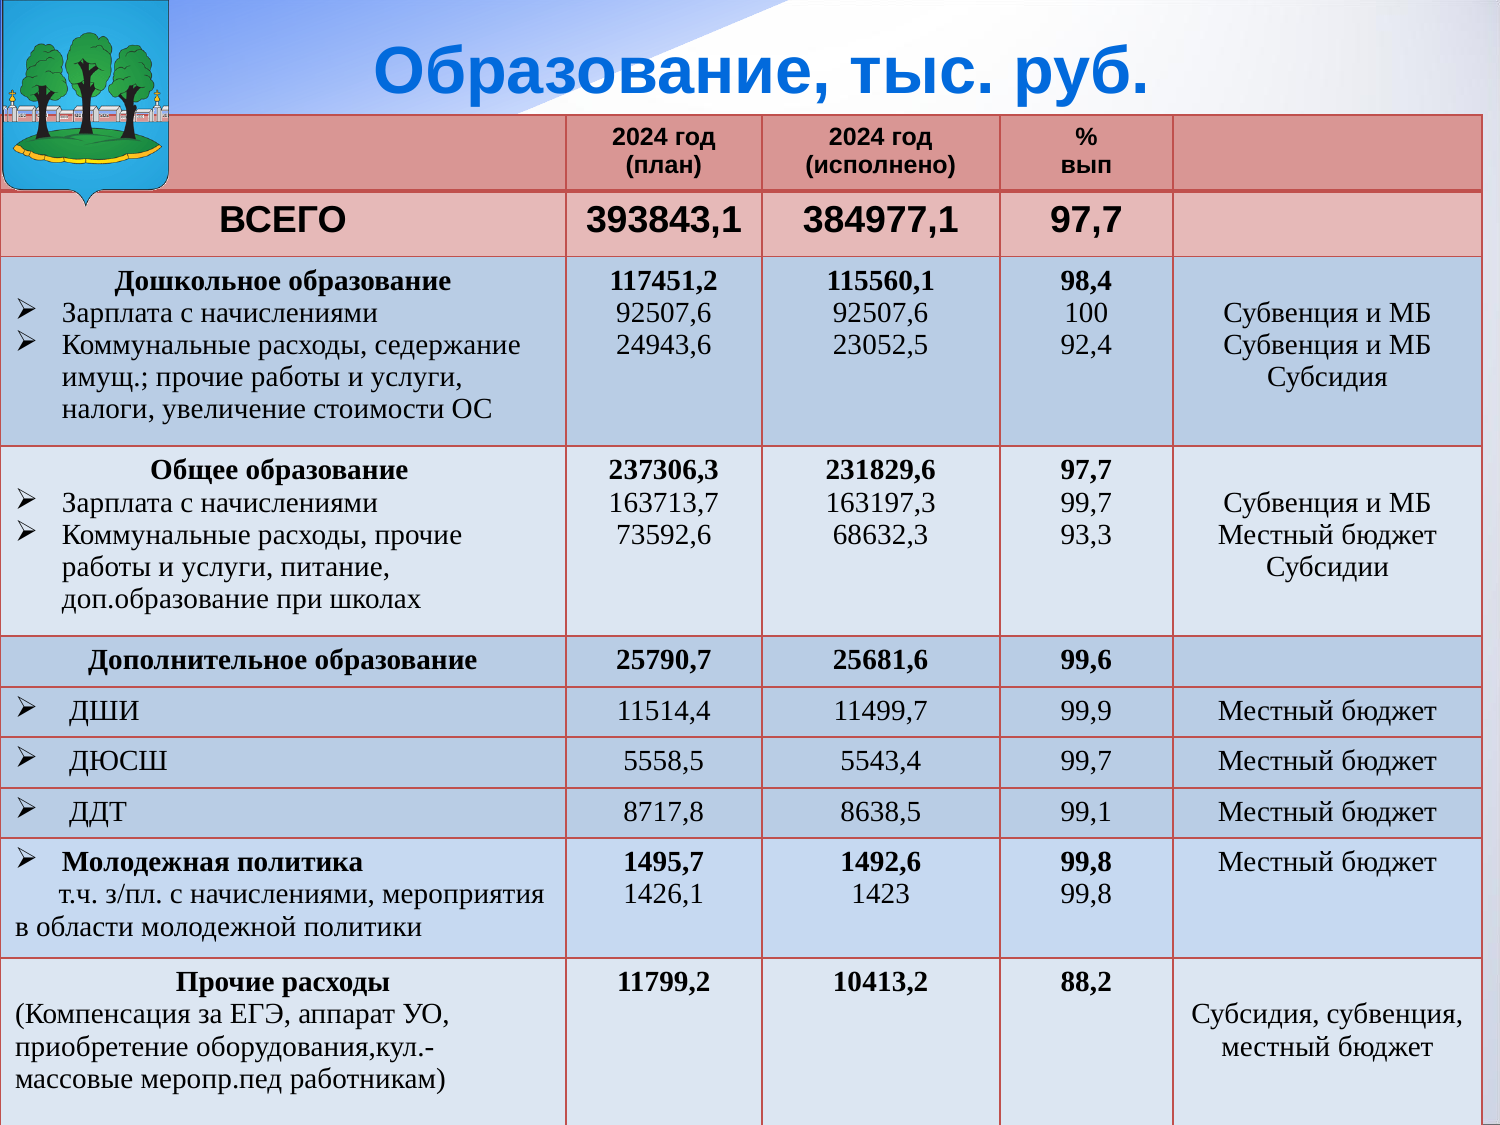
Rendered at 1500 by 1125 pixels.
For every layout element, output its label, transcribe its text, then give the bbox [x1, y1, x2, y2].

table_cell Дошкольное образование Зарплата с начислениями Коммунальные расходы, седержание имущ.; прочие работы и услуги, налоги, увеличение стоимости ОС [1, 257, 565, 445]
table_cell Местный бюджет [1174, 789, 1481, 837]
table_cell 8638,5 [763, 789, 999, 837]
table_cell 11499,7 [763, 688, 999, 736]
table_cell 8717,8 [567, 789, 761, 837]
table_cell 99,6 [1001, 637, 1172, 686]
table_cell 1492,6 1423 [763, 839, 999, 957]
table_cell 5558,5 [567, 738, 761, 787]
table_cell 99,7 [1001, 738, 1172, 787]
table_cell 237306,3 163713,7 73592,6 [567, 447, 761, 635]
picture [1, 0, 169, 207]
table_header 2024 год (исполнено) [763, 116, 999, 189]
table_cell 117451,2 92507,6 24943,6 [567, 257, 761, 445]
table_cell ВСЕГО [1, 193, 565, 256]
table_cell Прочие расходы (Компенсация за ЕГЭ, аппарат УО, приобретение оборудования,кул.-массовые меропр.пед работникам) [1, 959, 565, 1125]
table_cell 88,2 [1001, 959, 1172, 1125]
table_cell Молодежная политика т.ч. з/пл. с начислениями, мероприятия в области молодежной политики [1, 839, 565, 957]
table_cell 5543,4 [763, 738, 999, 787]
table_header [1174, 116, 1481, 189]
table_cell 1495,7 1426,1 [567, 839, 761, 957]
table_cell 98,4 100 92,4 [1001, 257, 1172, 445]
table_cell 25790,7 [567, 637, 761, 686]
table_cell 231829,6 163197,3 68632,3 [763, 447, 999, 635]
table_cell 99,1 [1001, 789, 1172, 837]
table_cell Общее образование Зарплата с начислениями Коммунальные расходы, прочие работы и услуги, питание, доп.образование при школах [1, 447, 565, 635]
table_cell ДДТ [1, 789, 565, 837]
table_cell 97,7 99,7 93,3 [1001, 447, 1172, 635]
table_cell 11799,2 [567, 959, 761, 1125]
table_cell 115560,1 92507,6 23052,5 [763, 257, 999, 445]
text_box [171, 0, 790, 114]
text_box Образование, тыс. руб. [336, 19, 1187, 114]
table_cell Местный бюджет [1174, 688, 1481, 736]
table_cell 97,7 [1001, 193, 1172, 256]
table_cell [1174, 637, 1481, 686]
table_cell ДЮСШ [1, 738, 565, 787]
table_header 2024 год (план) [567, 116, 761, 189]
table_cell ДШИ [1, 688, 565, 736]
table_cell Субвенция и МБ Субвенция и МБ Субсидия [1174, 257, 1481, 445]
table_cell Субсидия, субвенция, местный бюджет [1174, 959, 1481, 1125]
table_cell 11514,4 [567, 688, 761, 736]
table_cell Субвенция и МБ Местный бюджет Субсидии [1174, 447, 1481, 635]
table_cell 393843,1 [567, 193, 761, 256]
table_cell Местный бюджет [1174, 738, 1481, 787]
table_cell Местный бюджет [1174, 839, 1481, 957]
table_cell 99,8 99,8 [1001, 839, 1172, 957]
table_cell 99,9 [1001, 688, 1172, 736]
table_header % вып [1001, 116, 1172, 189]
table_cell 10413,2 [763, 959, 999, 1125]
picture [751, 0, 1500, 1125]
table_header [174, 116, 565, 189]
table_cell Дополнительное образование [1, 637, 565, 686]
table_cell 25681,6 [763, 637, 999, 686]
table_cell [1174, 193, 1481, 256]
table_cell 384977,1 [763, 193, 999, 256]
